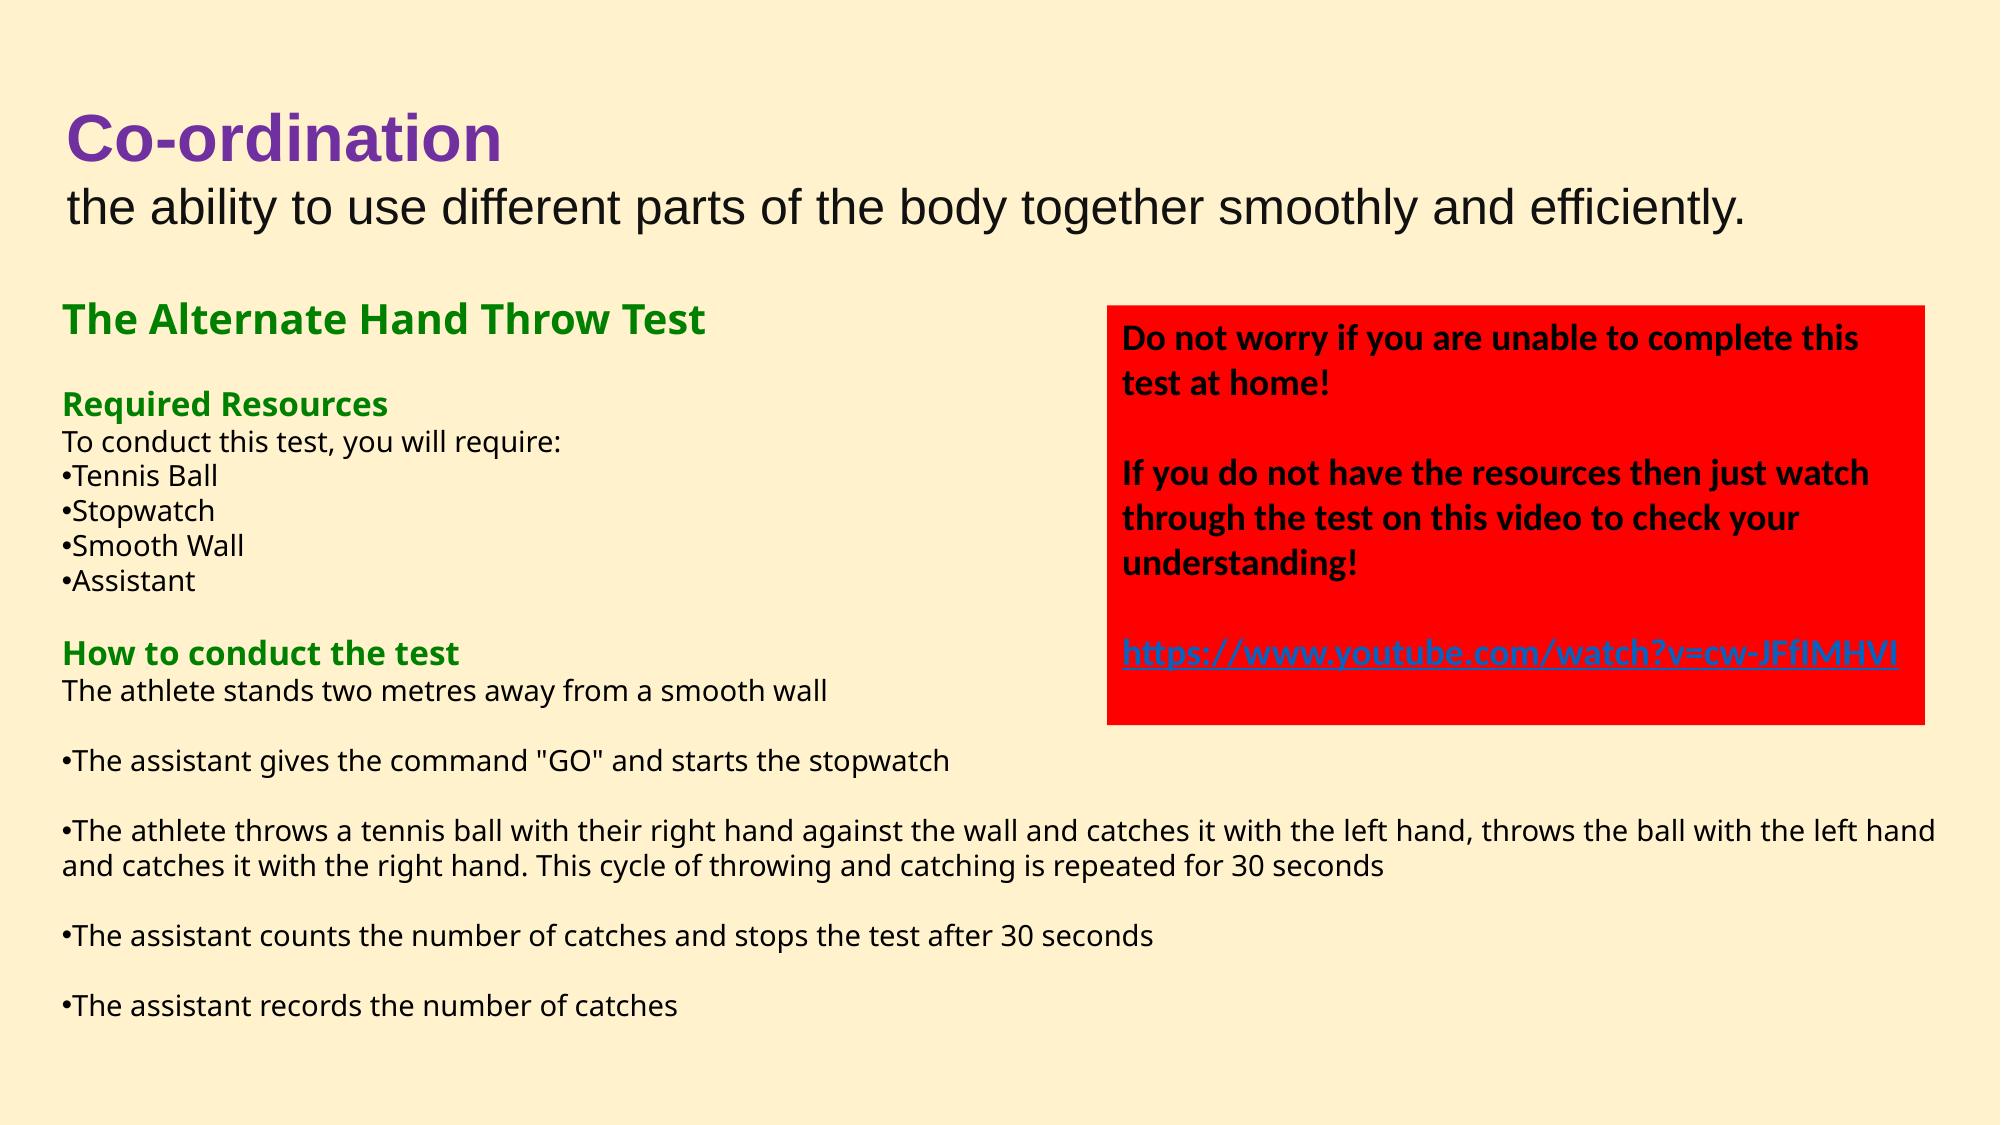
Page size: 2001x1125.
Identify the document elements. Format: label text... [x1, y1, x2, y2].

text_box The Alternate Hand Throw Test Required Resources To conduct this test, you will require: Tennis Ball Stopwatch Smooth Wall Assistant How to conduct the test The athlete stands two metres away from a smooth wall The assistant gives the command "GO" and starts the stopwatch The athlete throws a tennis ball with their right hand against the wall and catches it with the left hand, throws the ball with the left hand and catches it with the right hand. This cycle of throwing and catching is repeated for 30 seconds The assistant counts the number of catches and stops the test after 30 seconds The assistant records the number of catches [47, 285, 1953, 1030]
text_box Do not worry if you are unable to complete this test at home! If you do not have the resources then just watch through the test on this video to check your understanding! https://www.youtube.com/watch?v=cw-JFfIMHVI [1107, 305, 1925, 726]
text_box Co-ordination the ability to use different parts of the body together smoothly and efficiently. [51, 87, 1871, 242]
